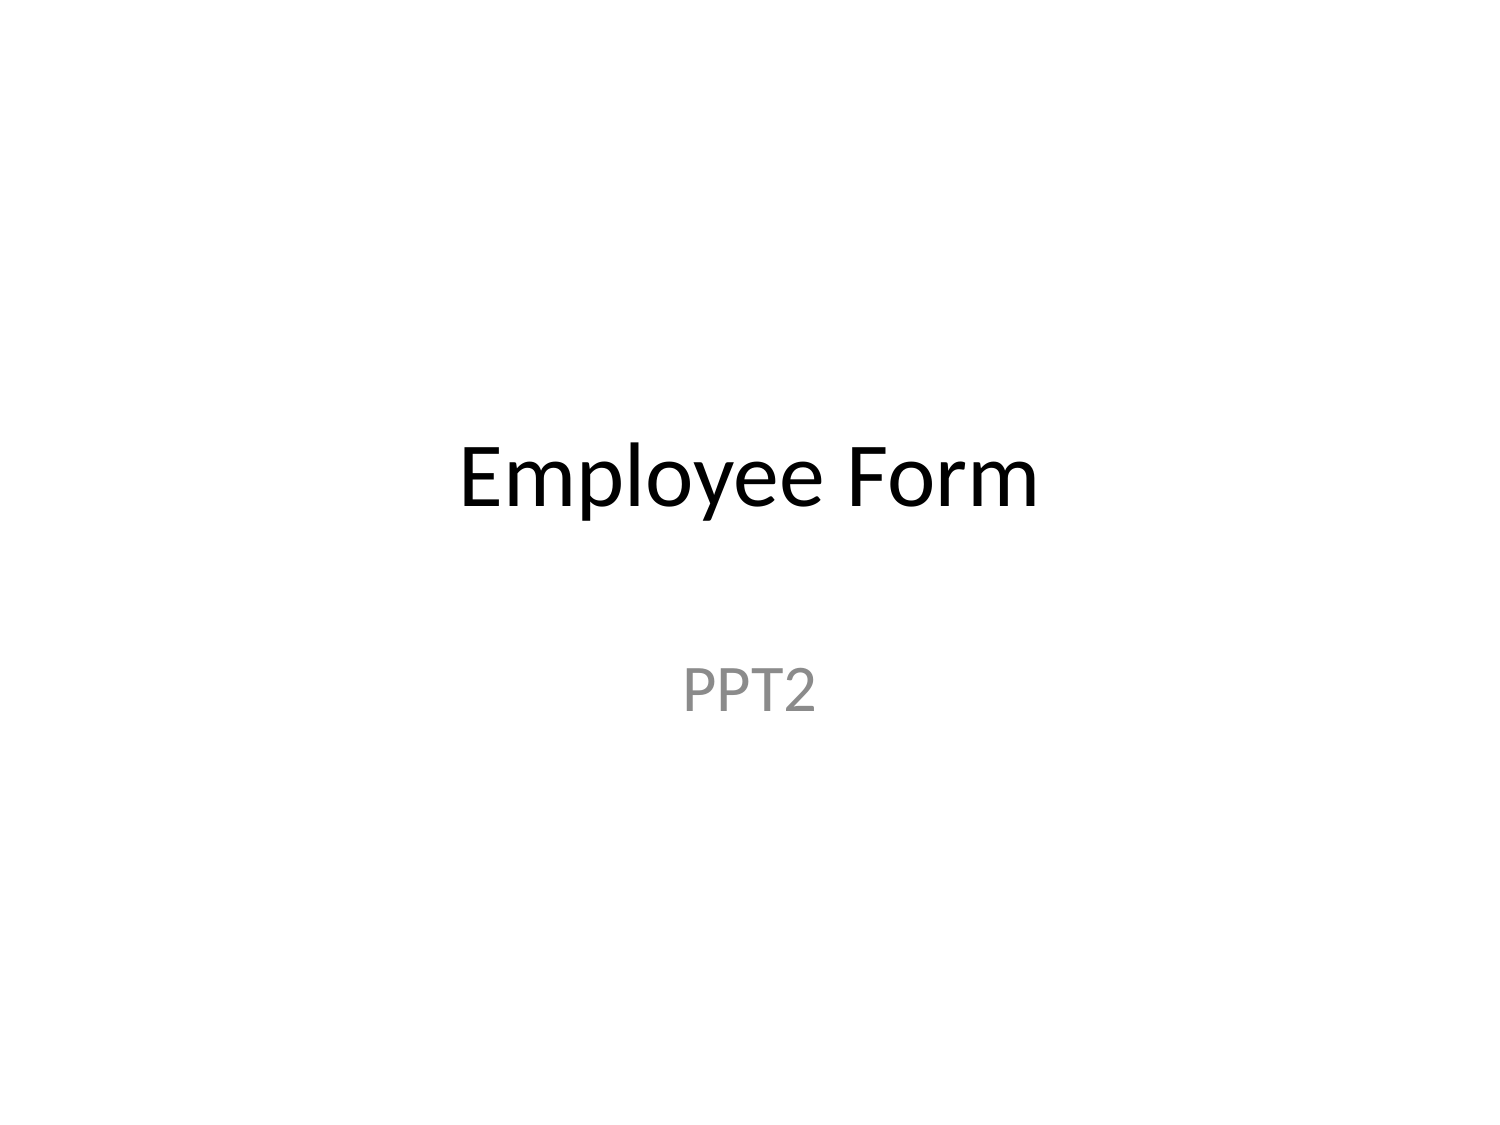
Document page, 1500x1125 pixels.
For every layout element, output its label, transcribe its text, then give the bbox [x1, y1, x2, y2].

title Employee Form [112, 349, 1388, 591]
subtitle PPT2 [225, 637, 1275, 925]
